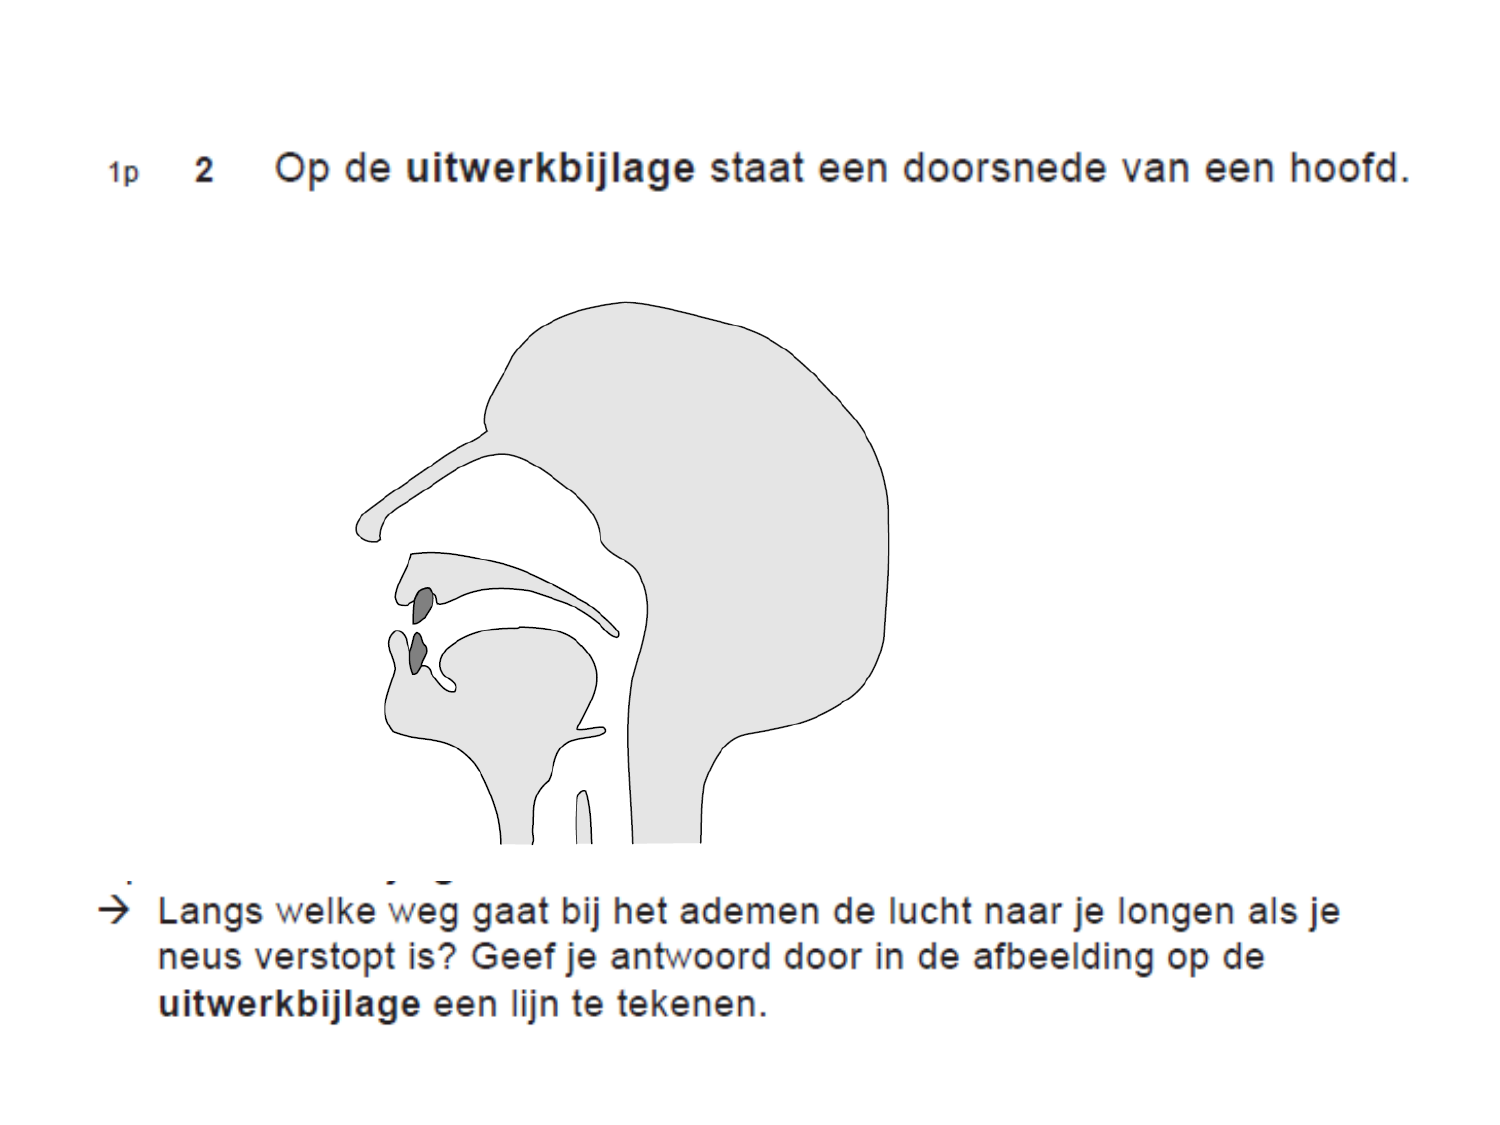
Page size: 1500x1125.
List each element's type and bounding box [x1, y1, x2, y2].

picture [91, 881, 1350, 1092]
picture [336, 255, 914, 865]
picture [88, 125, 1427, 201]
